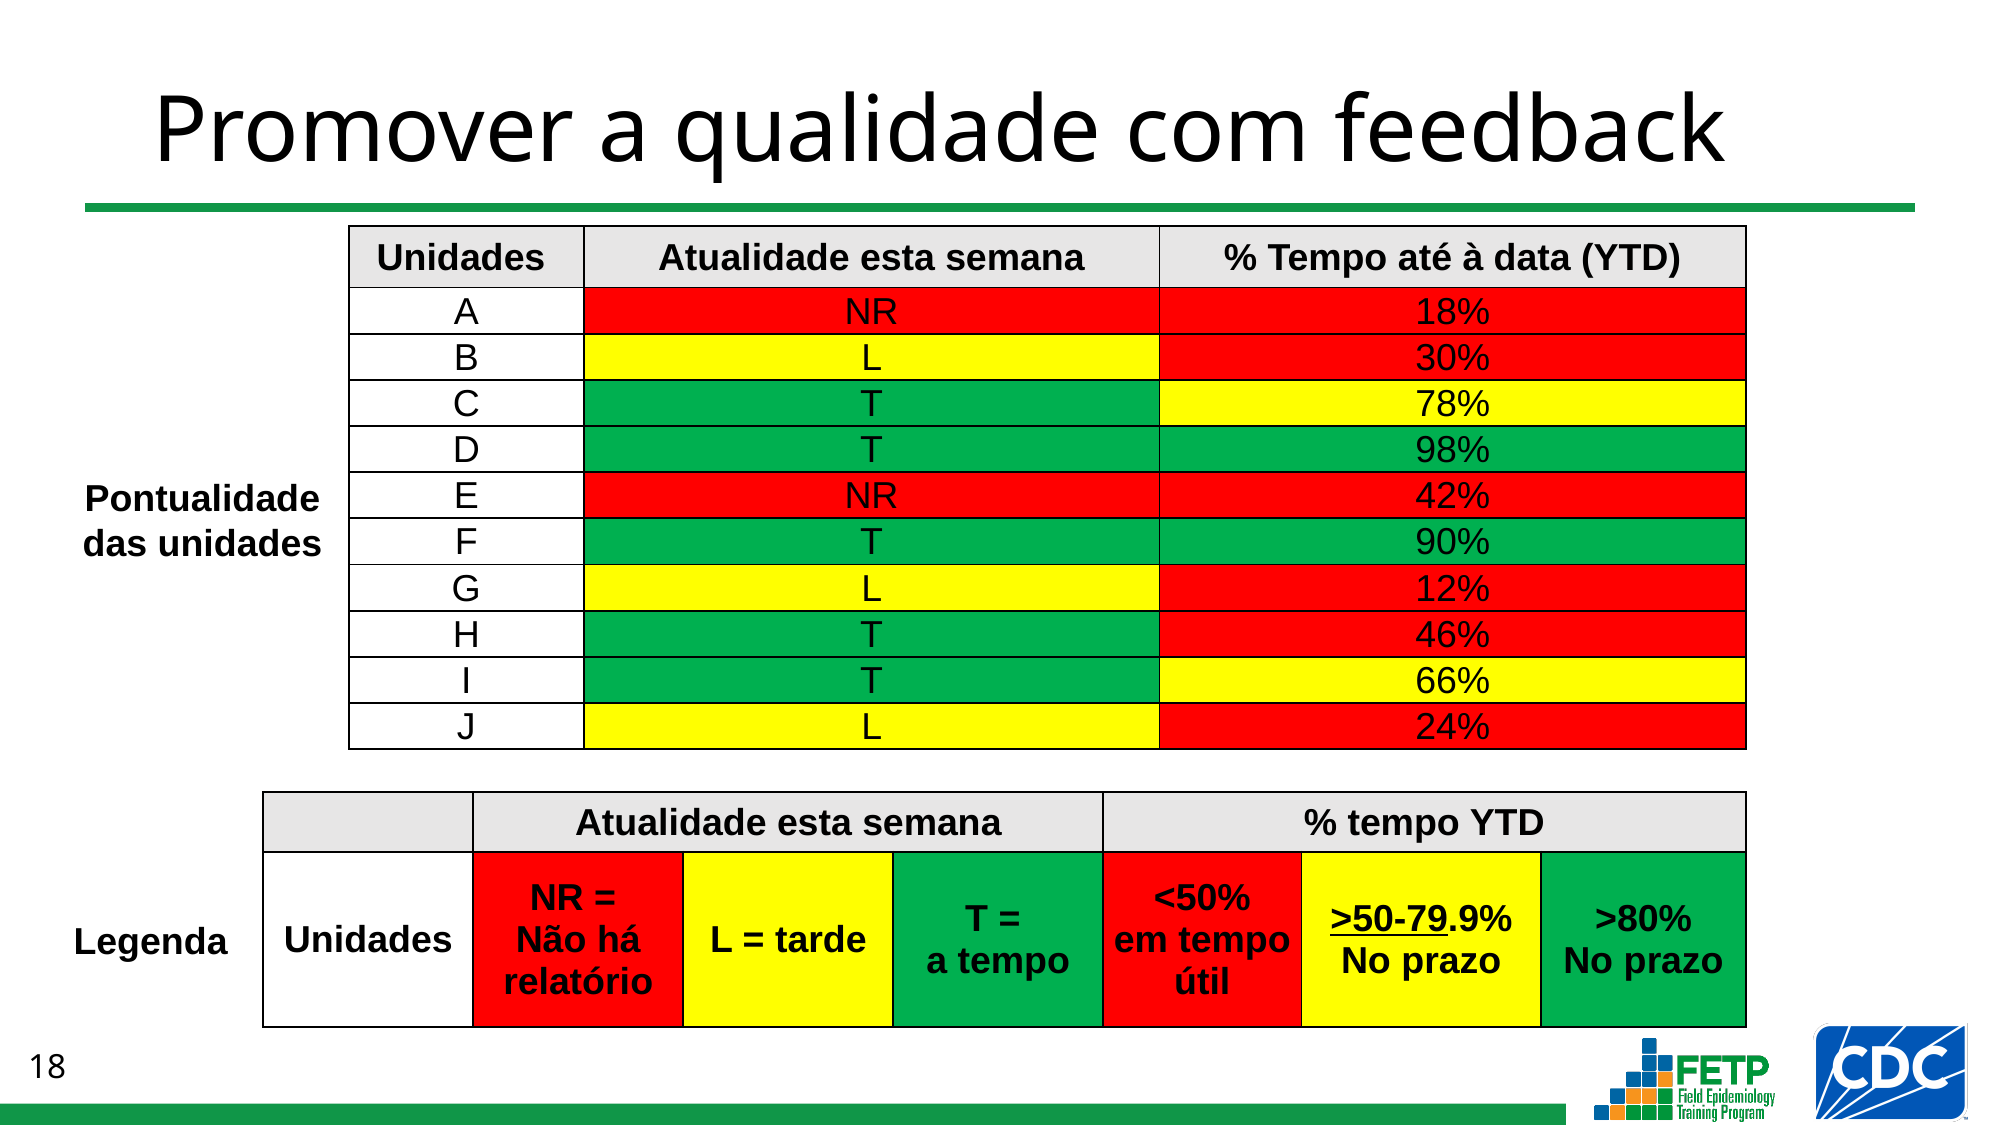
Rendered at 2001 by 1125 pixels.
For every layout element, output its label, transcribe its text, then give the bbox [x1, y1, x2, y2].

table_cell I [350, 658, 583, 702]
table_cell >50-79.9% No prazo [1302, 853, 1540, 1026]
table_cell L [585, 335, 1159, 379]
table_cell T [585, 519, 1159, 564]
table_cell 30% [1160, 335, 1745, 379]
table_cell T [585, 427, 1159, 471]
table_cell 24% [1160, 704, 1745, 748]
table_header Unidades [350, 227, 583, 287]
table_cell T [585, 381, 1159, 425]
table_cell NR [585, 288, 1159, 333]
table_cell Unidades [264, 853, 472, 1026]
table_header Atualidade esta semana [585, 227, 1159, 287]
table_header [264, 793, 472, 851]
table_cell 18% [1160, 288, 1745, 333]
table_cell C [350, 381, 583, 425]
table_cell 78% [1160, 381, 1745, 425]
table_cell T [585, 658, 1159, 702]
table_cell L [585, 565, 1159, 610]
table_cell J [350, 704, 583, 748]
text_box Legenda [38, 909, 262, 970]
table_cell L [585, 704, 1159, 748]
table_cell T [585, 612, 1159, 656]
table_cell 90% [1160, 519, 1745, 564]
picture [1813, 1023, 1968, 1122]
table_cell F [350, 519, 583, 564]
table_cell NR [585, 473, 1159, 517]
picture [1594, 1038, 1775, 1122]
table_cell 98% [1160, 427, 1745, 471]
table_cell NR = Não há relatório [474, 853, 682, 1026]
table_cell 42% [1160, 473, 1745, 517]
table_header Atualidade esta semana [474, 793, 1102, 851]
table_cell A [350, 288, 583, 333]
table_cell D [350, 427, 583, 471]
table_cell B [350, 335, 583, 379]
table_cell <50% em tempo útil [1104, 853, 1301, 1026]
table_cell 46% [1160, 612, 1745, 656]
table_cell >80% No prazo [1542, 853, 1745, 1026]
text_box Pontualidade das unidades [64, 468, 341, 571]
table_cell E [350, 473, 583, 517]
title Promover a qualidade com feedback [137, 75, 1863, 207]
table_cell 66% [1160, 658, 1745, 702]
table_cell 12% [1160, 565, 1745, 610]
table_cell G [350, 565, 583, 610]
table_header % Tempo até à data (YTD) [1160, 227, 1745, 287]
table_header % tempo YTD [1104, 793, 1745, 851]
table_cell T = a tempo [894, 853, 1102, 1026]
table_cell L = tarde [684, 853, 892, 1026]
table_cell H [350, 612, 583, 656]
